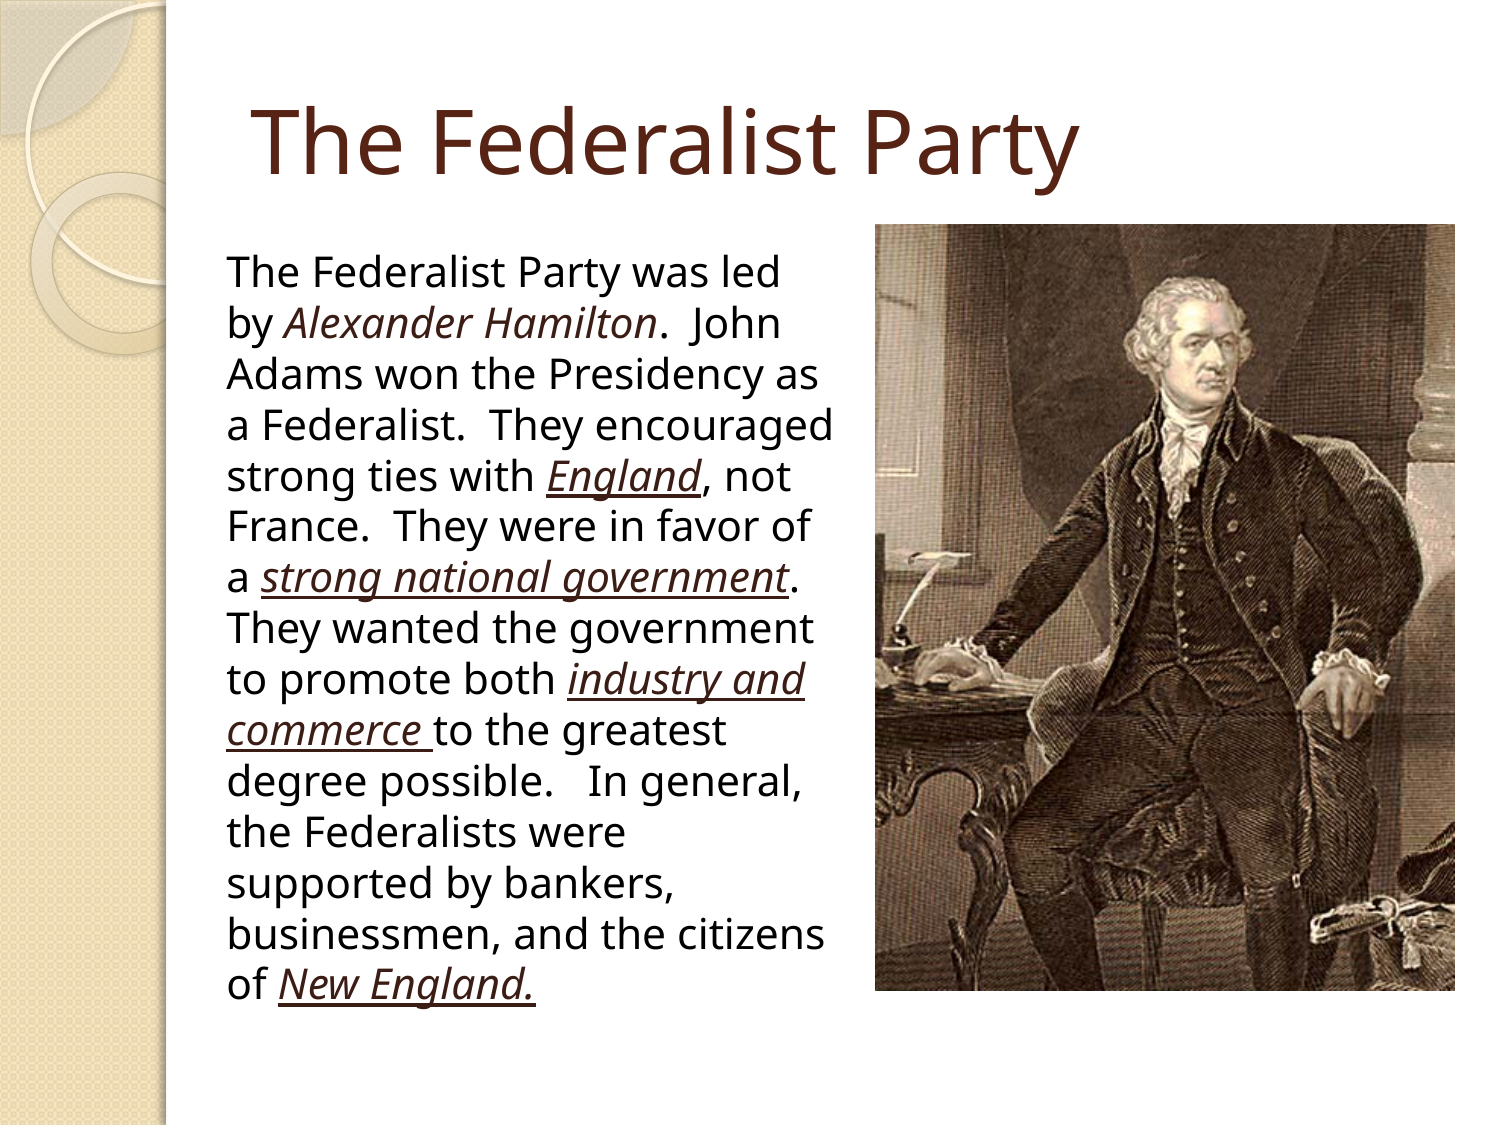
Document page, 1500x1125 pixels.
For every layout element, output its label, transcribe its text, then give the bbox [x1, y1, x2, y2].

list The Federalist Party was led by Alexander Hamilton. John Adams won the Presidency as a Federalist. They encouraged strong ties with England, not France. They were in favor of a strong national government. They wanted the government to promote both industry and commerce to the greatest degree possible. In general, the Federalists were supported by bankers, businessmen, and the citizens of New England. [200, 237, 852, 1050]
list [874, 224, 1456, 991]
title The Federalist Party [235, 45, 1466, 233]
